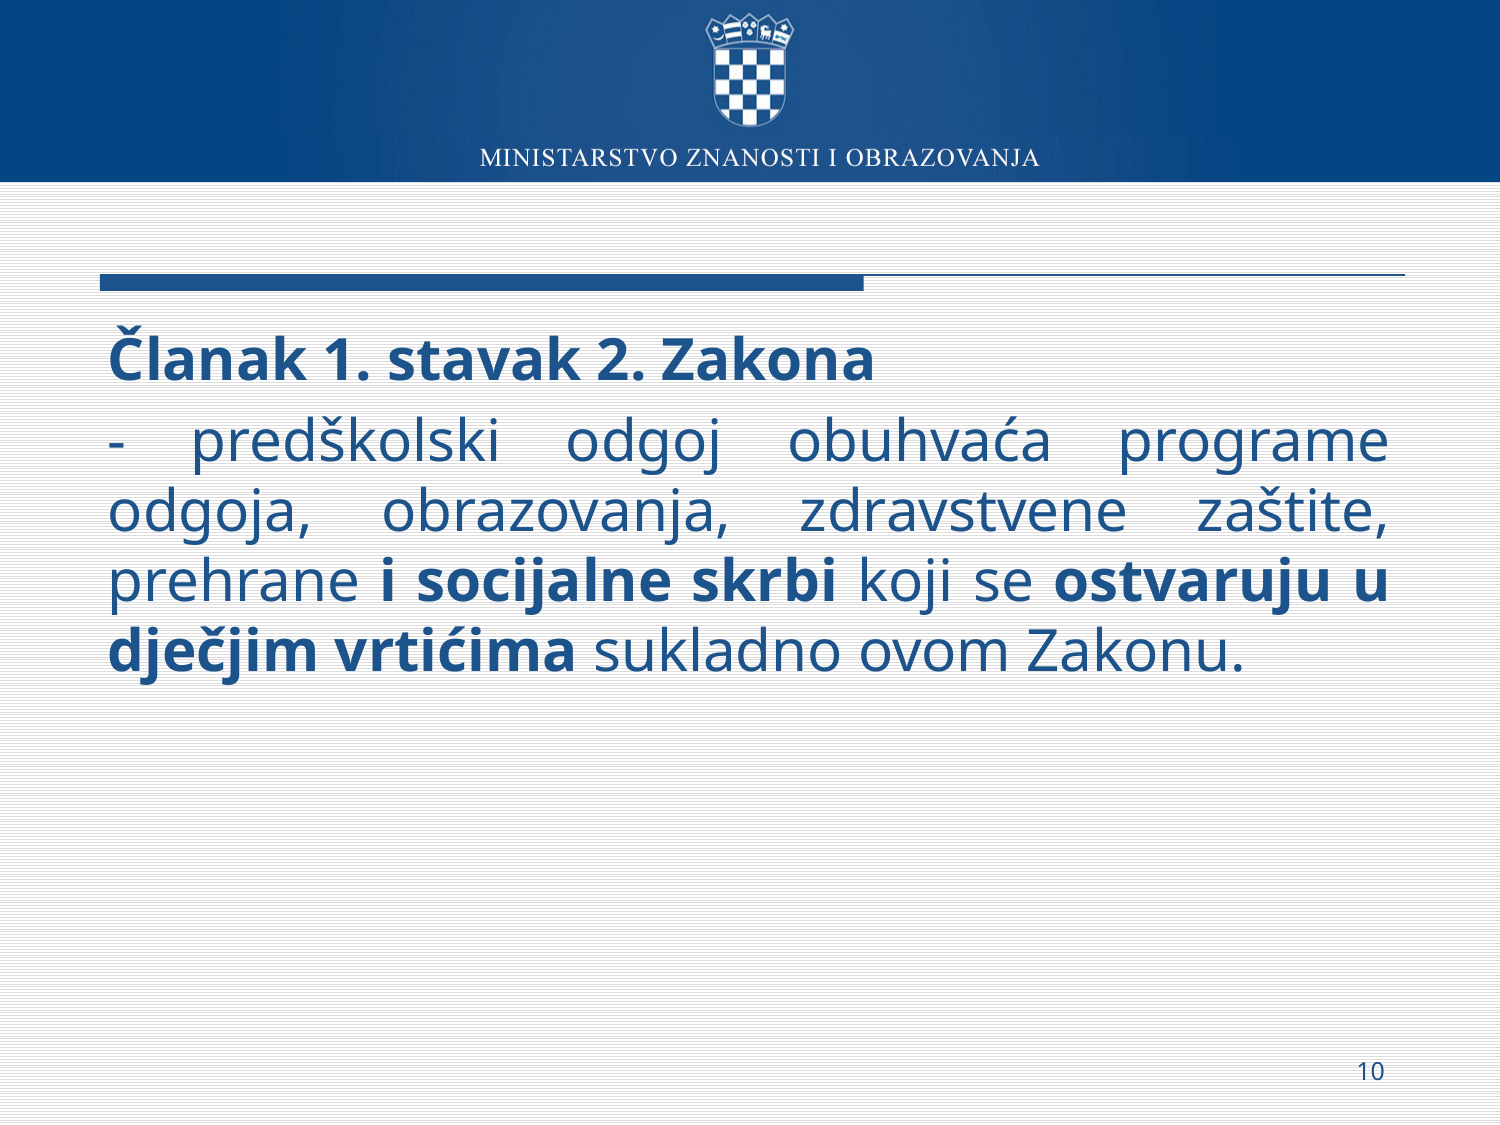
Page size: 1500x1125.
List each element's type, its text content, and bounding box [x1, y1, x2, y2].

slide_number 10 [1074, 1048, 1400, 1106]
list Članak 1. stavak 2. Zakona - predškolski odgoj obuhvaća programe odgoja, obrazovanja, zdravstvene zaštite, prehrane i socijalne skrbi koji se ostvaruju u dječjim vrtićima sukladno ovom Zakonu. [92, 314, 1406, 946]
picture [0, 0, 1500, 182]
